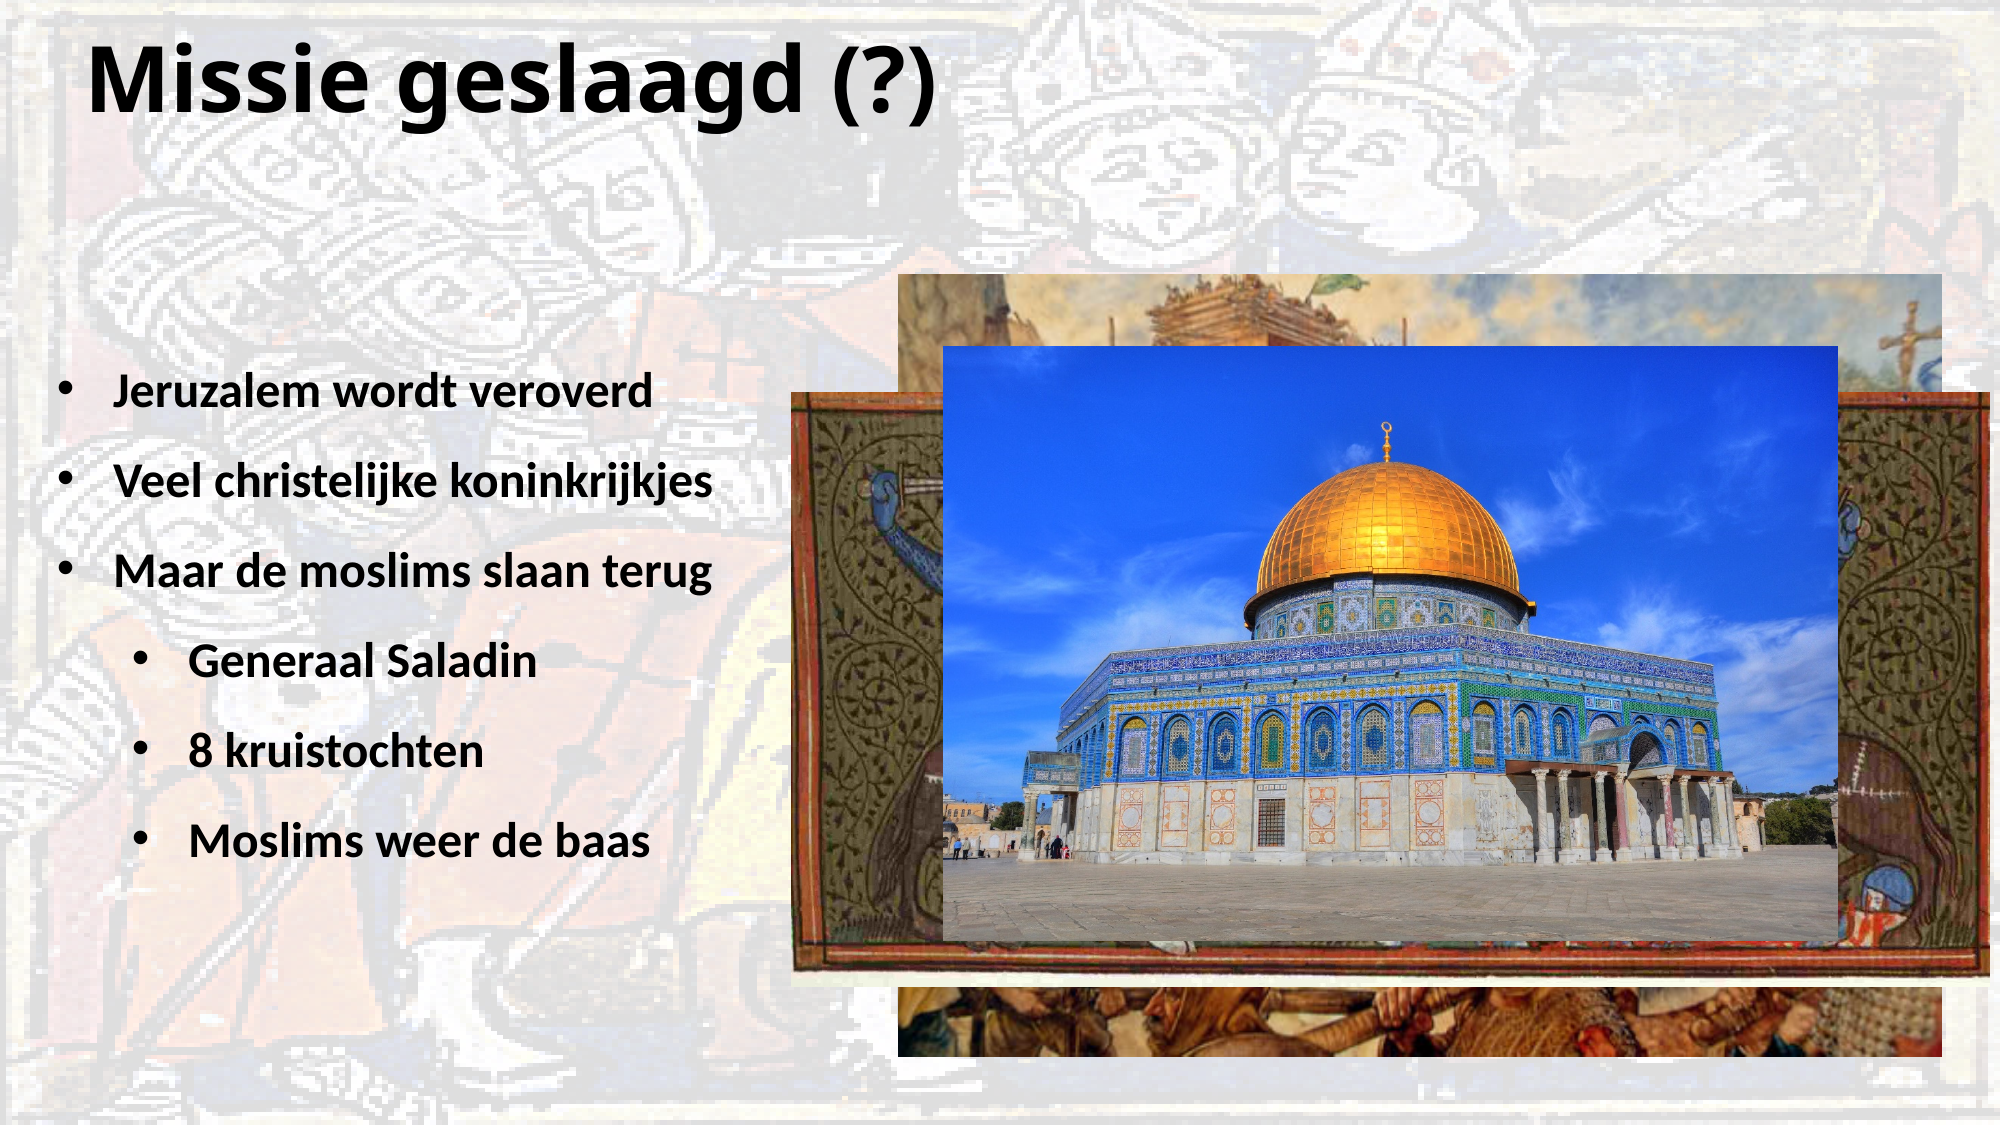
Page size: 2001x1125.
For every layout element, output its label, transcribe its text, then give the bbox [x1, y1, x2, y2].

picture [791, 274, 1990, 1057]
text_box Jeruzalem wordt veroverd Veel christelijke koninkrijkjes Maar de moslims slaan terug Generaal Saladin 8 kruistochten Moslims weer de baas [42, 320, 898, 935]
text_box Missie geslaagd (?) [69, 25, 1289, 275]
